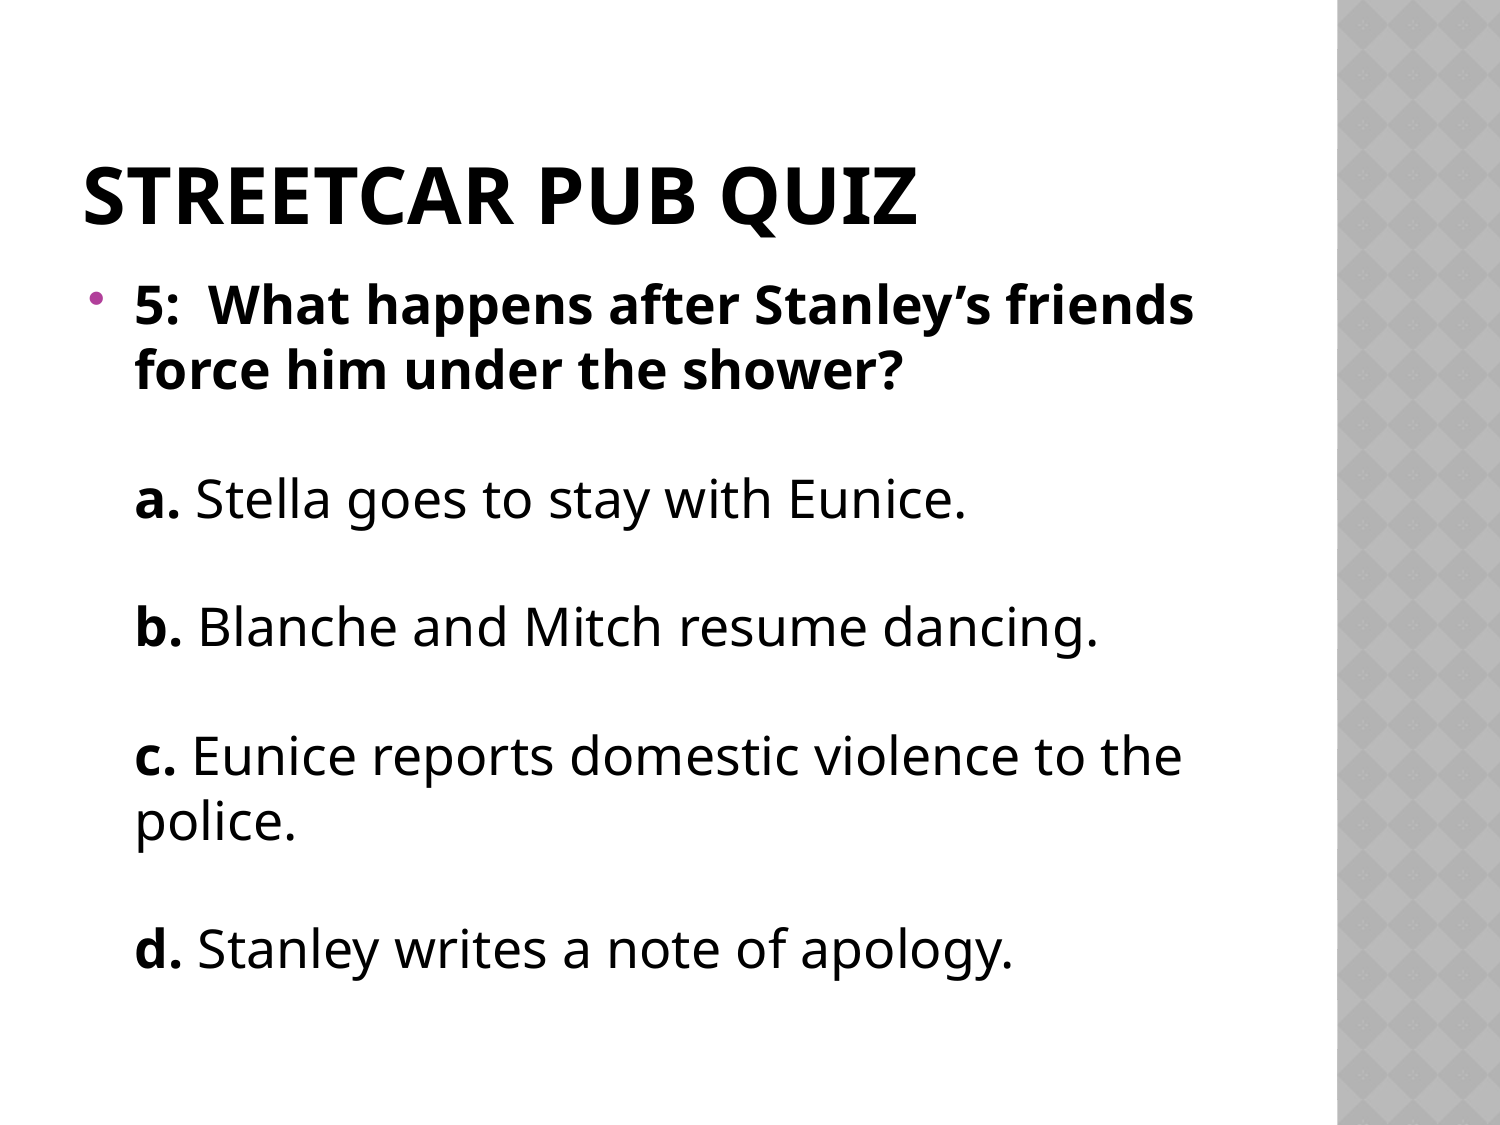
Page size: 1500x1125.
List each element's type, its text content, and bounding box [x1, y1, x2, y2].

title Streetcar pub quiz [75, 52, 1263, 240]
list 5: What happens after Stanley’s friends force him under the shower? a. Stella goes to stay with Eunice. b. Blanche and Mitch resume dancing. c. Eunice reports domestic violence to the police. d. Stanley writes a note of apology. [75, 264, 1263, 1059]
